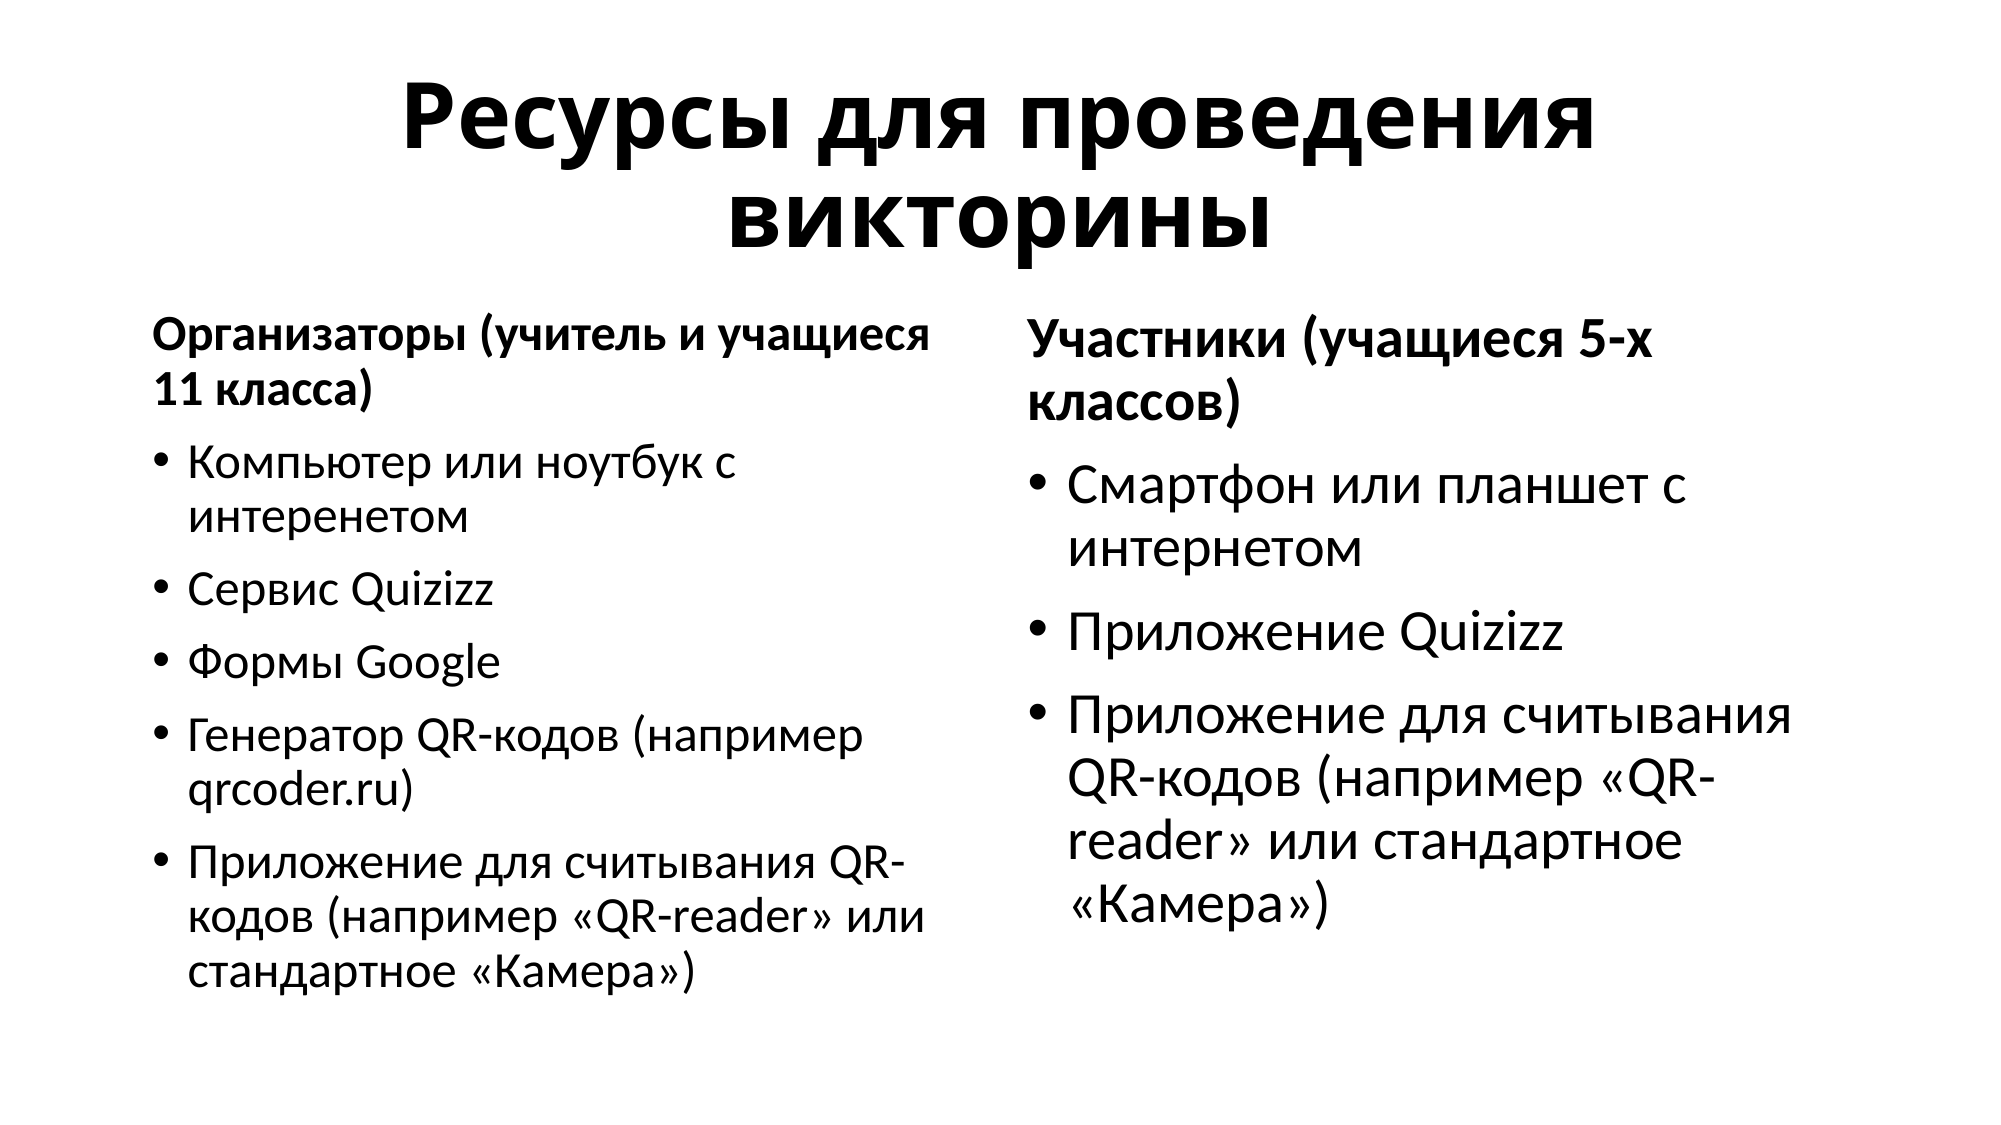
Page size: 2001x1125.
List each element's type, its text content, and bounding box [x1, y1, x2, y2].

title Ресурсы для проведения викторины [137, 59, 1863, 278]
list Участники (учащиеся 5-х классов) Смартфон или планшет с интернетом Приложение Quizizz Приложение для считывания QR-кодов (например «QR-reader» или стандартное «Камера») [1012, 299, 1863, 1014]
list Организаторы (учитель и учащиеся 11 класса) Компьютер или ноутбук с интеренетом Сервис Quizizz Формы Google Генератор QR-кодов (например qrcoder.ru) Приложение для считывания QR-кодов (например «QR-reader» или стандартное «Камера») [137, 299, 988, 1014]
